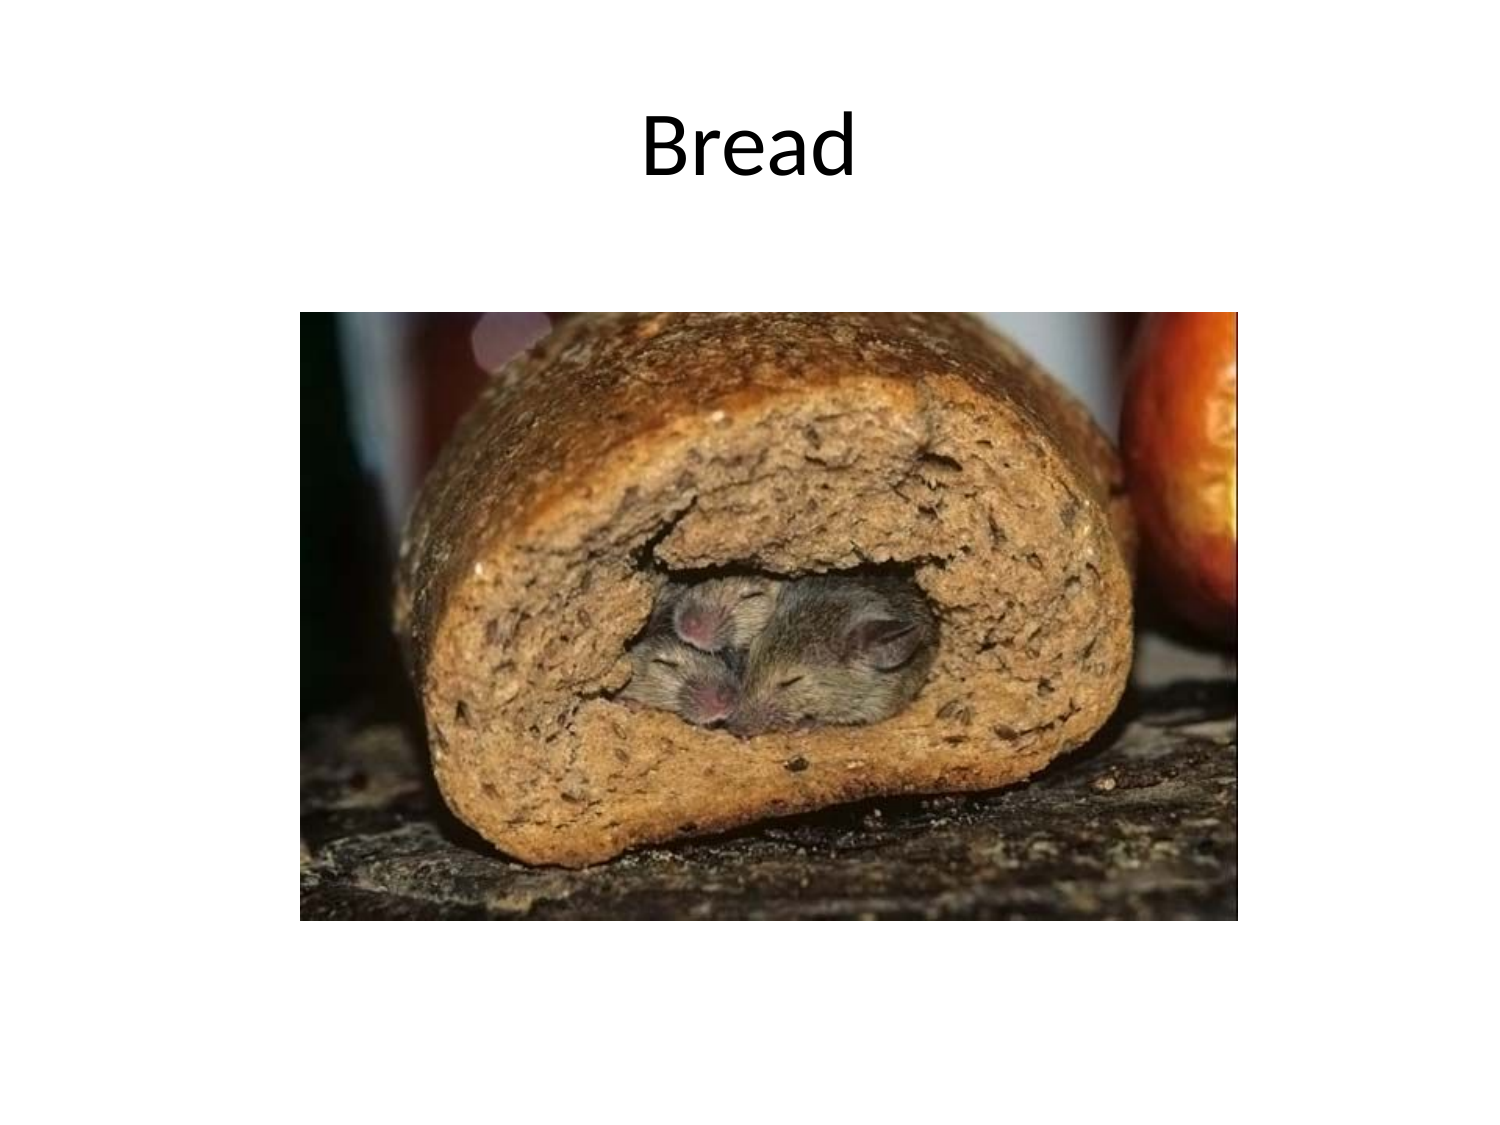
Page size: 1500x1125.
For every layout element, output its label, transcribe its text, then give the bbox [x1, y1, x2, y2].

title Bread [75, 45, 1425, 233]
picture [299, 312, 1238, 921]
